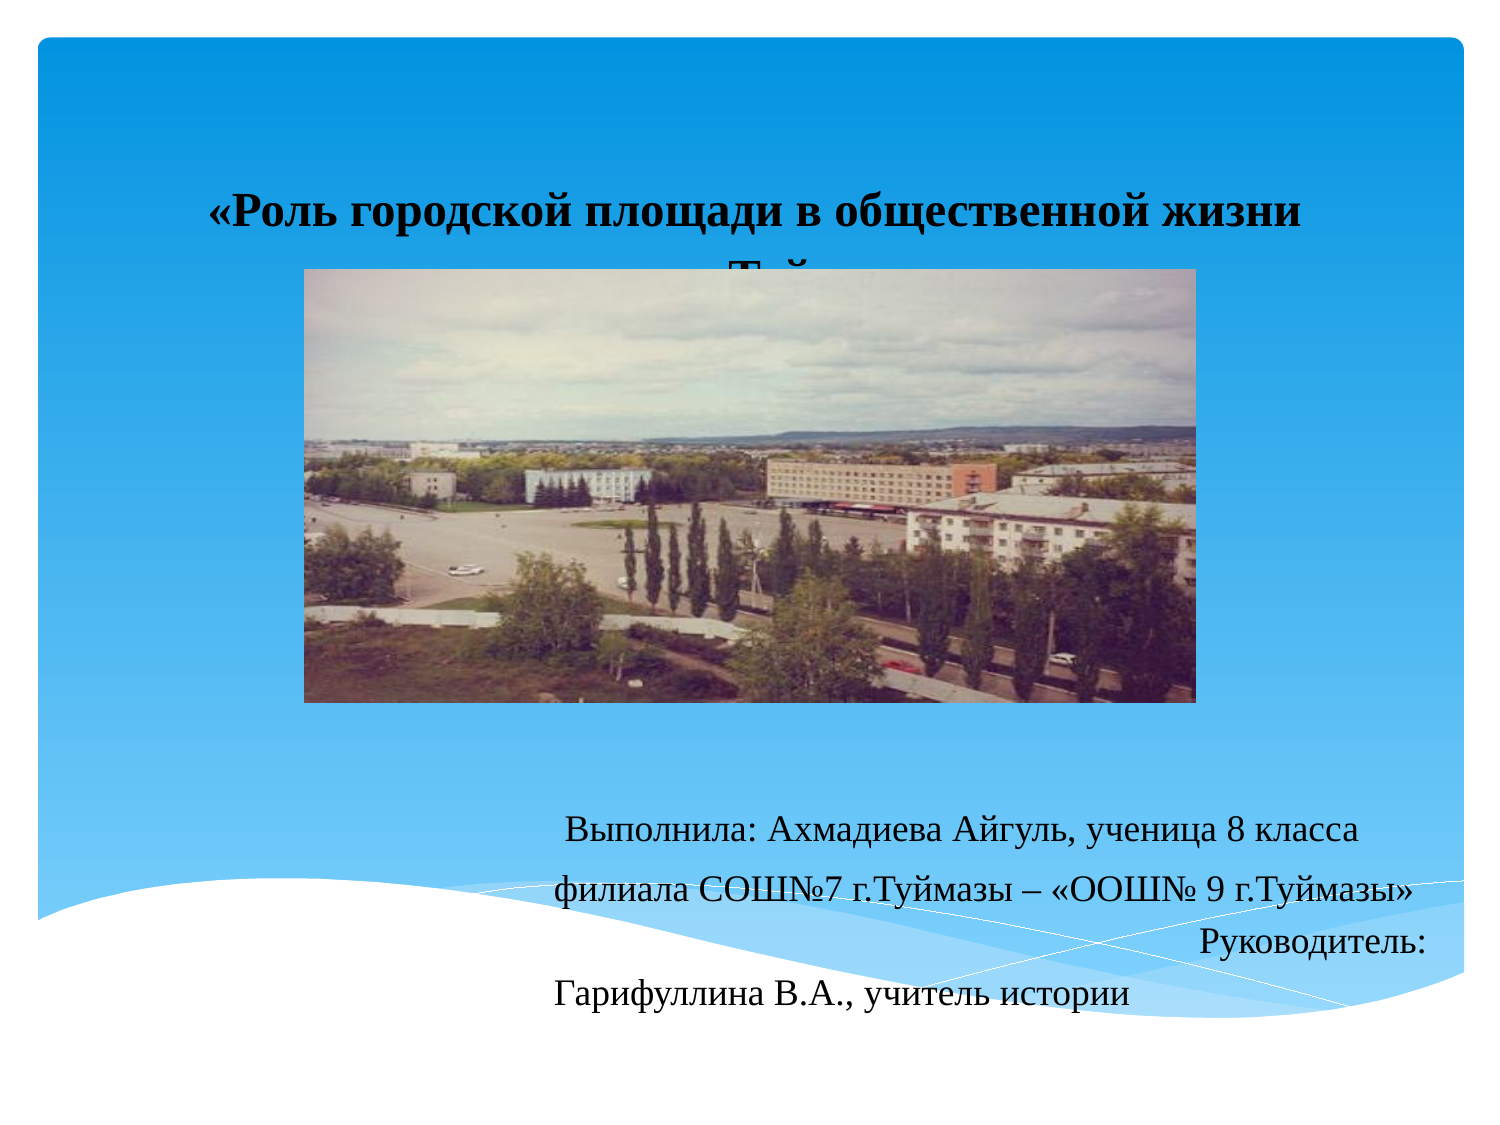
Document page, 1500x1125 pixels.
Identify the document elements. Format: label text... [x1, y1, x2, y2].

title «Роль городской площади в общественной жизни города Туймазы» [123, 90, 1399, 422]
picture [304, 269, 1196, 704]
subtitle Выполнила: Ахмадиева Айгуль, ученица 8 класса филиала СОШ№7 г.Туймазы – «ООШ№ 9 г.Туймазы» Руководитель: Гарифуллина В.А., учитель истории [539, 785, 1459, 1008]
